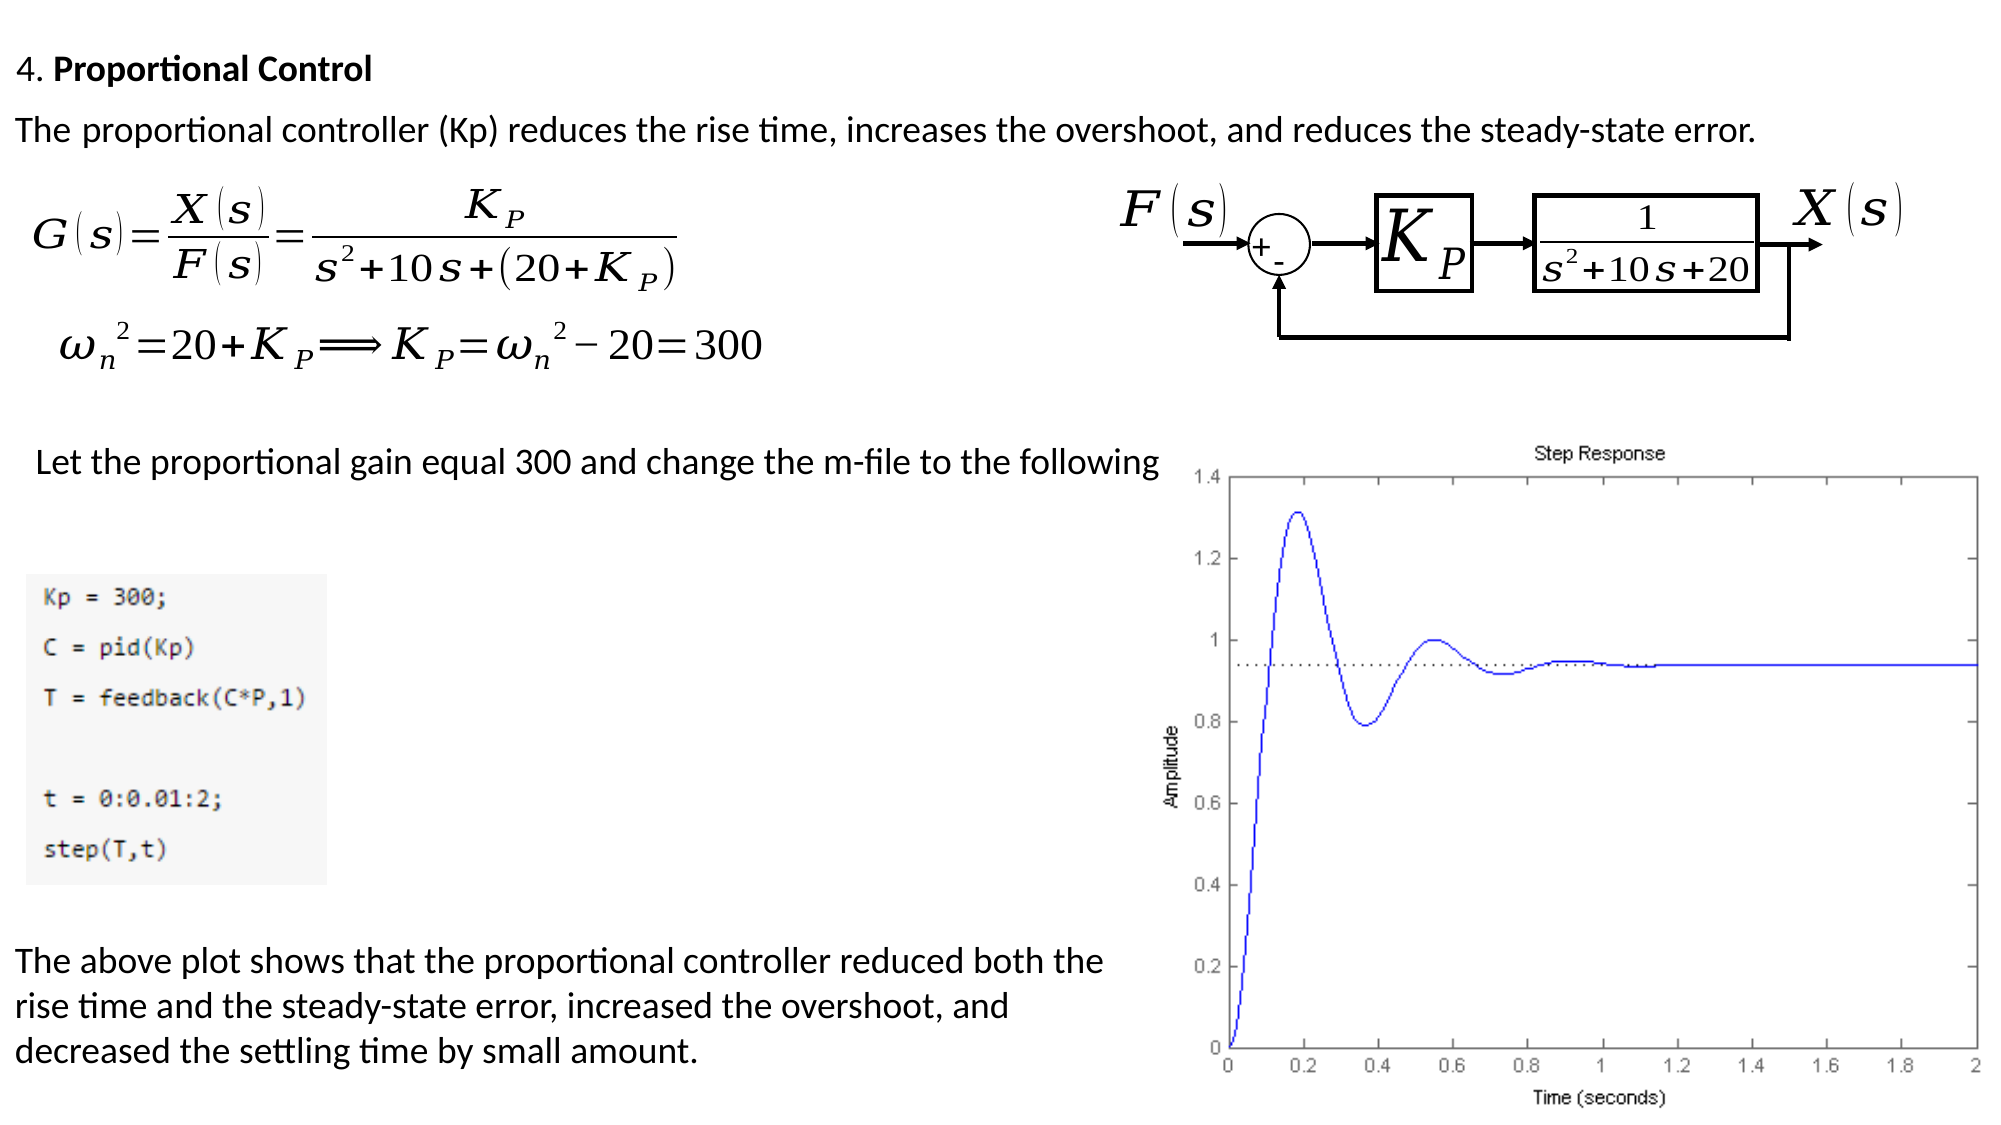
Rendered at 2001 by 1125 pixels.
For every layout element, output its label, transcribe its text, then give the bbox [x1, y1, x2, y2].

picture [26, 574, 327, 885]
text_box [1117, 179, 1904, 341]
picture [1153, 441, 2000, 1117]
text_box The proportional controller (Kp) reduces the rise time, increases the overshoot, and reduces the steady-state error. [0, 97, 1950, 157]
text_box The above plot shows that the proportional controller reduced both the rise time and the steady-state error, increased the overshoot, and decreased the settling time by small amount. [0, 929, 1153, 1079]
text_box Let the proportional gain equal 300 and change the m-file to the following [20, 429, 1176, 490]
text_box 4. Proportional Control [1, 36, 389, 97]
